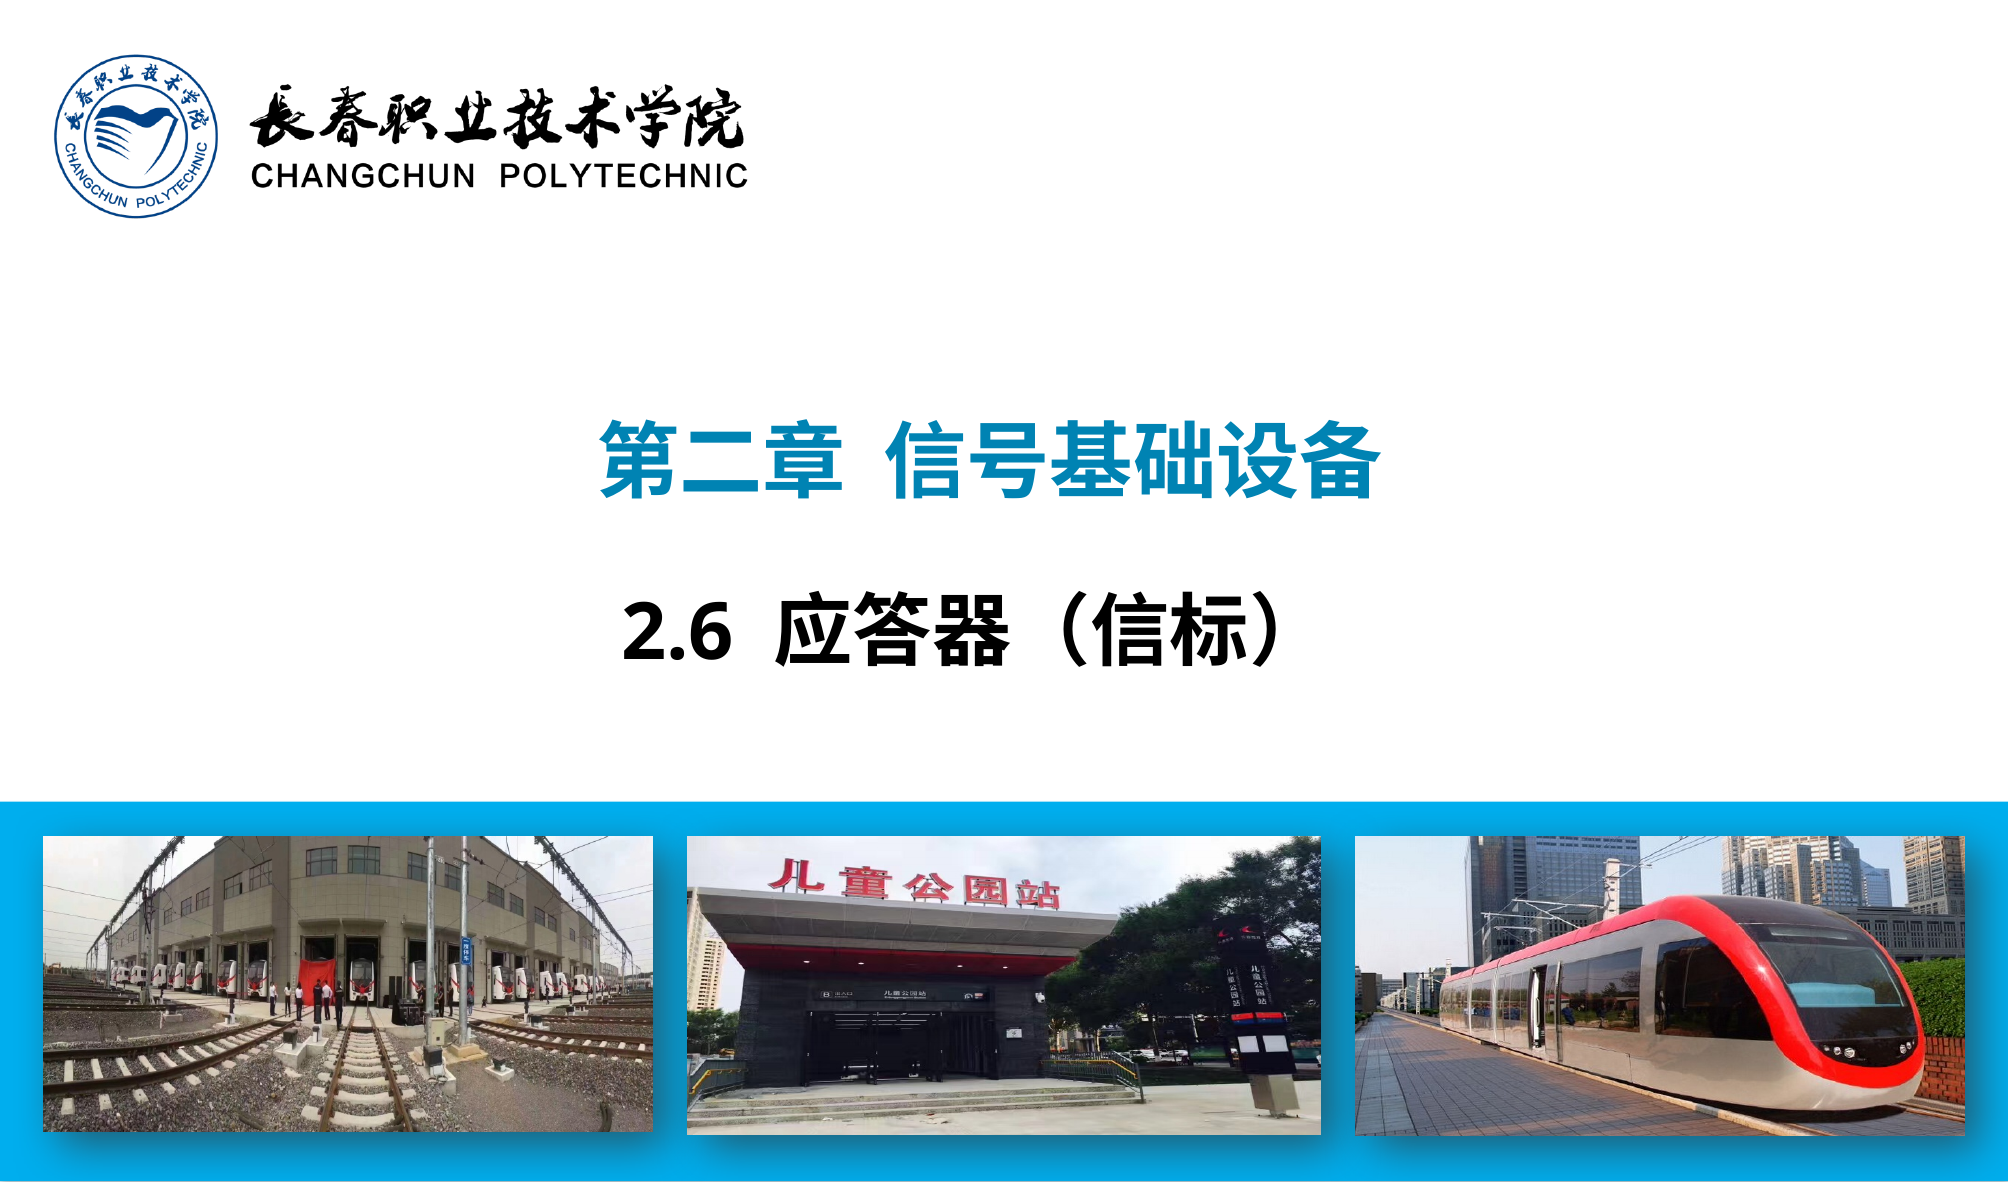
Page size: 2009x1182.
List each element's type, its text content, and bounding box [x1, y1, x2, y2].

picture [19, 51, 782, 222]
text_box 第二章 信号基础设备 [183, 344, 1796, 518]
text_box 2.6 应答器（信标） [336, 520, 1614, 736]
picture [688, 837, 1321, 1135]
picture [1356, 837, 1966, 1136]
text_box [0, 799, 2008, 1182]
picture [44, 837, 653, 1132]
